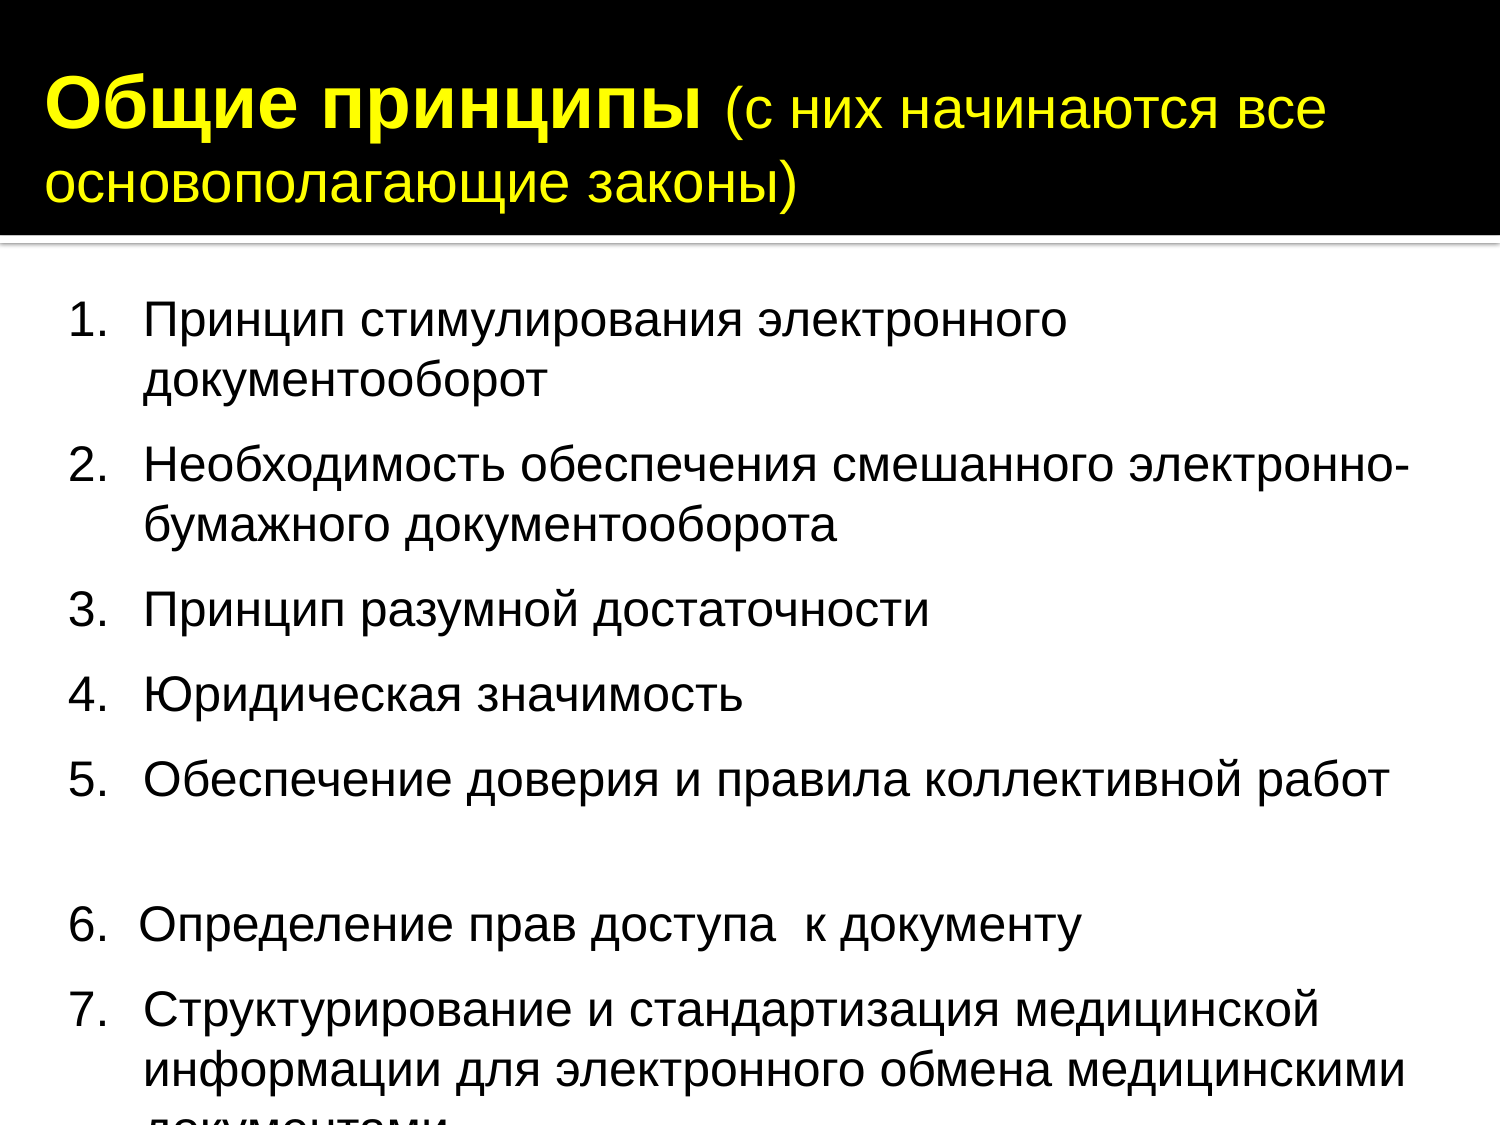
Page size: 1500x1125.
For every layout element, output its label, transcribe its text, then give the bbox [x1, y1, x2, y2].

text_box Принцип стимулирования электронного документооборот Необходимость обеспечения смешанного электронно-бумажного документооборота Принцип разумной достаточности Юридическая значимость Обеспечение доверия и правила коллективной работ Определение прав доступа к документу Структурирование и стандартизация медицинской информации для электронного обмена медицинскими документами [53, 278, 1447, 1125]
text_box Общие принципы (с них начинаются все основополагающие законы) [29, 46, 1471, 222]
